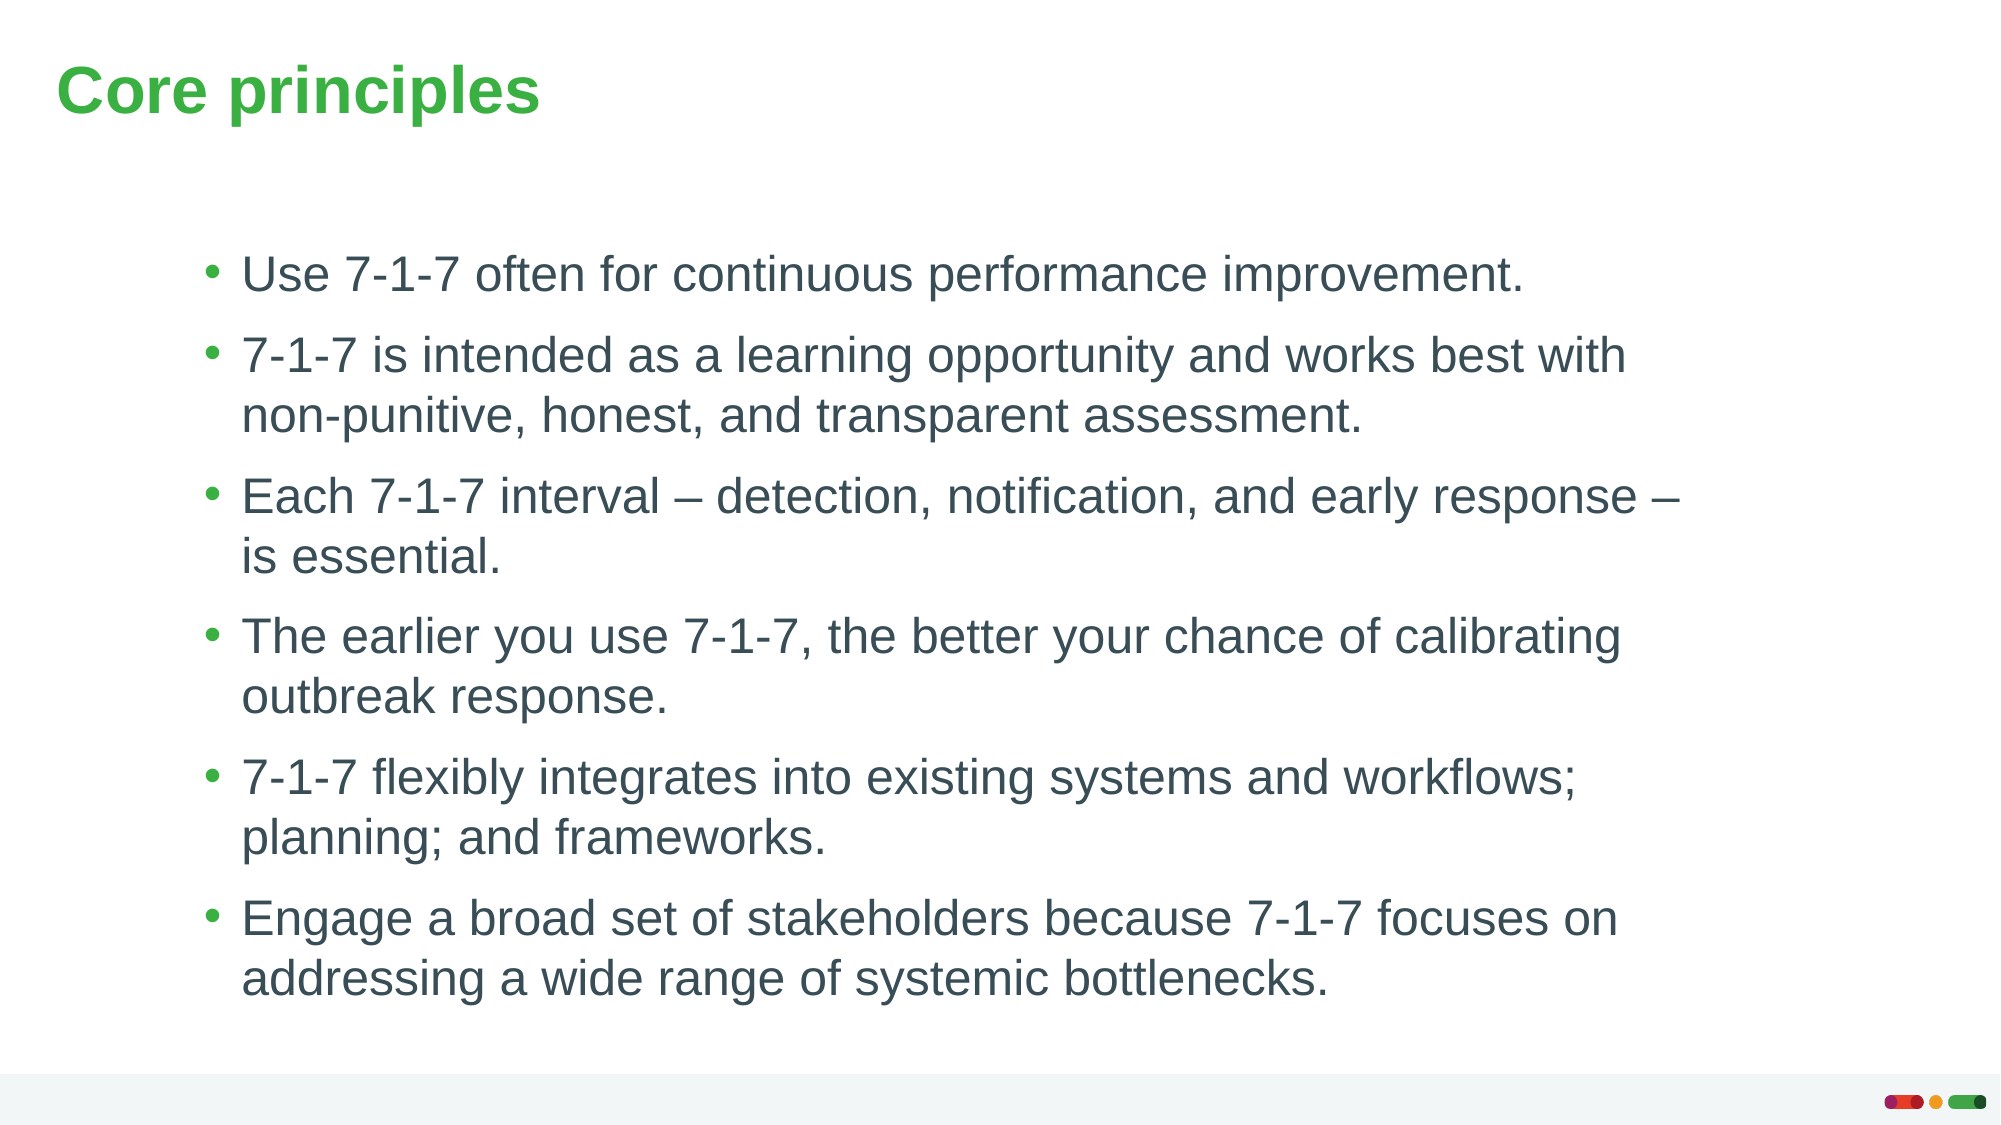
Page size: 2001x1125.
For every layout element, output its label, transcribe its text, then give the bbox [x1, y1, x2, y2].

list Use 7-1-7 often for continuous performance improvement. 7-1-7 is intended as a learning opportunity and works best with non-punitive, honest, and transparent assessment. Each 7-1-7 interval – detection, notification, and early response – is essential. The earlier you use 7-1-7, the better your chance of calibrating outbreak response. 7-1-7 flexibly integrates into existing systems and workflows; planning; and frameworks. Engage a broad set of stakeholders because 7-1-7 focuses on addressing a wide range of systemic bottlenecks. [188, 233, 1732, 1031]
title Core principles [41, 39, 1926, 219]
